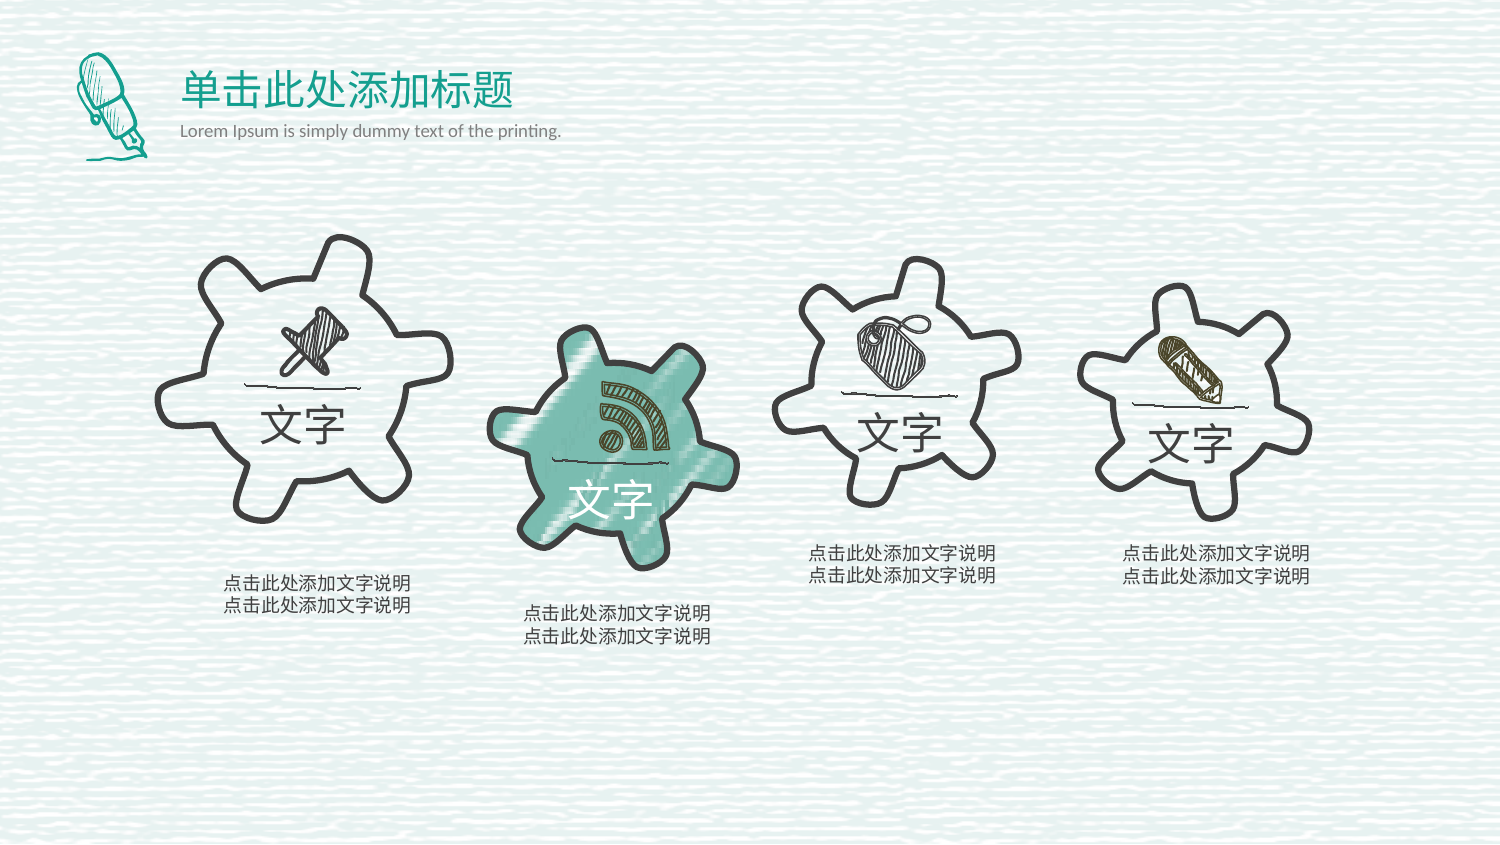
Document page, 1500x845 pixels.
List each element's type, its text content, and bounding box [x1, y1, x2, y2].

text_box [841, 391, 854, 395]
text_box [74, 51, 149, 162]
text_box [857, 315, 931, 391]
text_box [487, 325, 739, 550]
text_box 点击此处添加文字说明 点击此处添加文字说明 [212, 565, 458, 623]
text_box [1153, 475, 1238, 521]
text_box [165, 55, 827, 150]
text_box 文字 [556, 466, 669, 531]
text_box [1158, 336, 1223, 404]
text_box [847, 464, 929, 507]
text_box [552, 457, 669, 465]
text_box [928, 394, 958, 398]
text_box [280, 306, 349, 377]
text_box 文字 [1136, 411, 1250, 475]
text_box 文字 [845, 399, 958, 464]
text_box [772, 256, 1021, 480]
text_box [584, 531, 670, 571]
text_box 点击此处添加文字说明 点击此处添加文字说明 [511, 596, 780, 653]
text_box [1078, 283, 1312, 492]
text_box 文字 [248, 392, 361, 456]
text_box 点击此处添加文字说明 点击此处添加文字说明 [1111, 536, 1354, 593]
text_box 点击此处添加文字说明 点击此处添加文字说明 [797, 535, 1040, 592]
text_box [155, 235, 453, 523]
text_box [599, 381, 670, 453]
